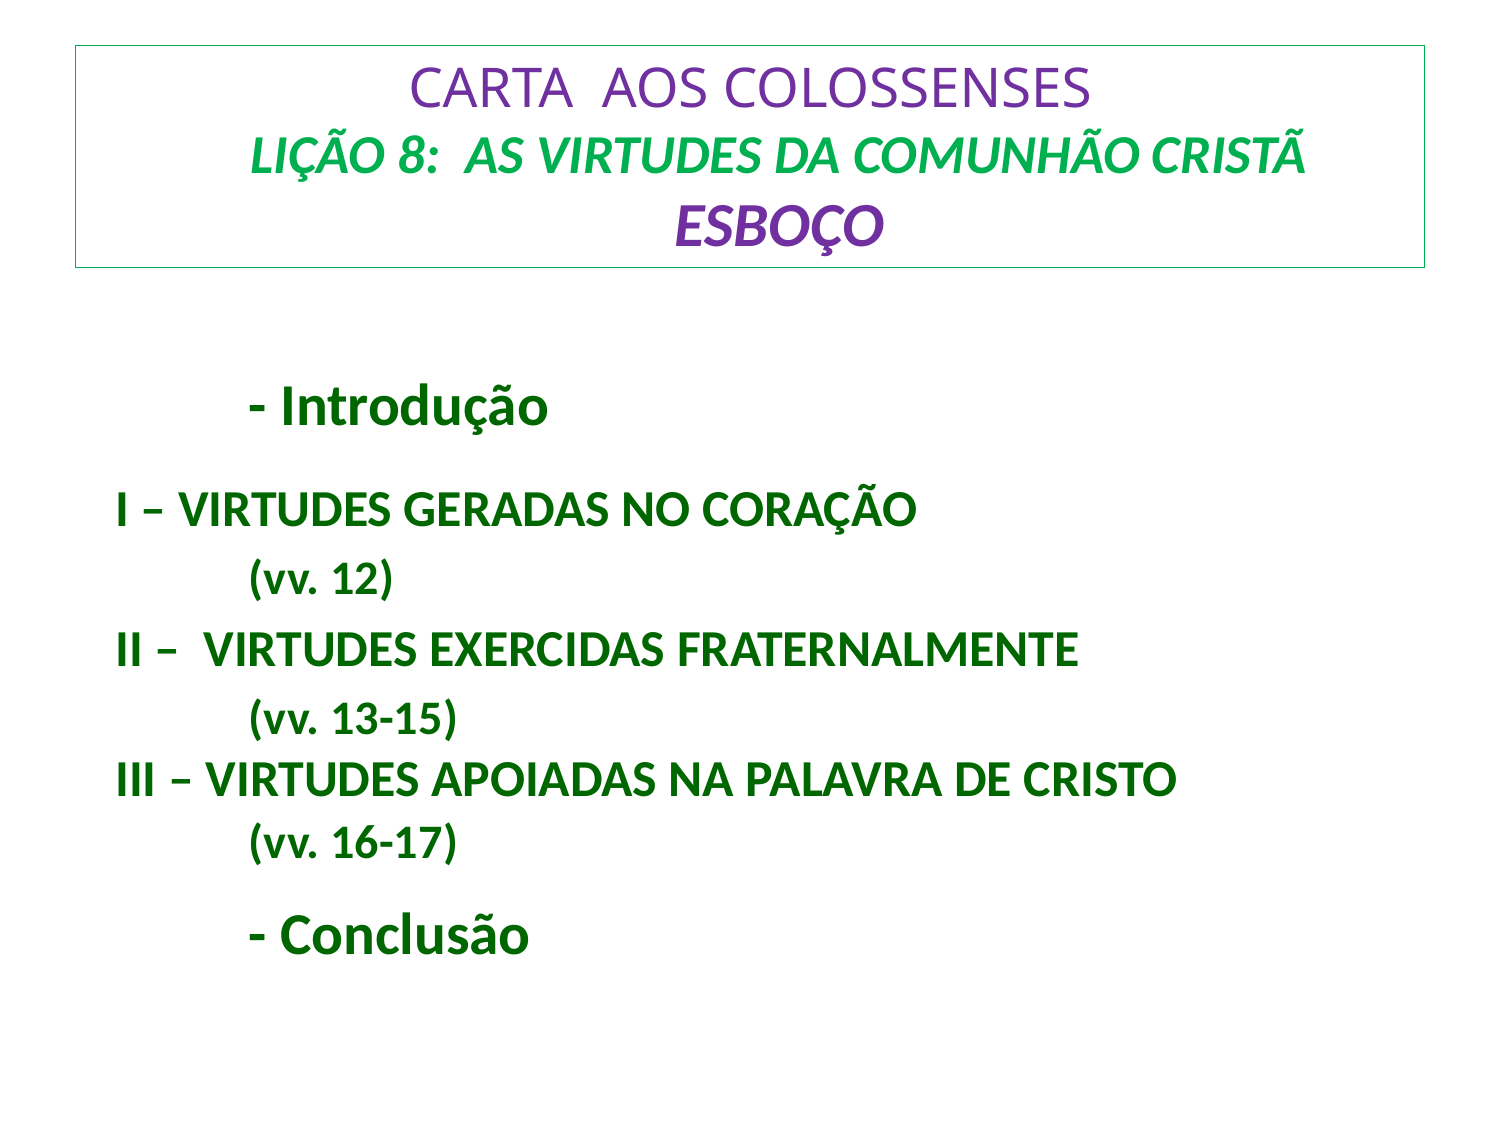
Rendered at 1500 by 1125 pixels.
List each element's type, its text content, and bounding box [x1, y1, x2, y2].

title CARTA AOS COLOSSENSES LIÇÃO 8: AS VIRTUDES DA COMUNHÃO CRISTÃ ESBOÇO [75, 45, 1425, 268]
list - Introdução I – VIRTUDES GERADAS NO CORAÇÃO (vv. 12) II – VIRTUDES EXERCIDAS FRATERNALMENTE (vv. 13-15) III – VIRTUDES APOIADAS NA PALAVRA DE CRISTO (vv. 16-17) - Conclusão [100, 314, 1424, 975]
